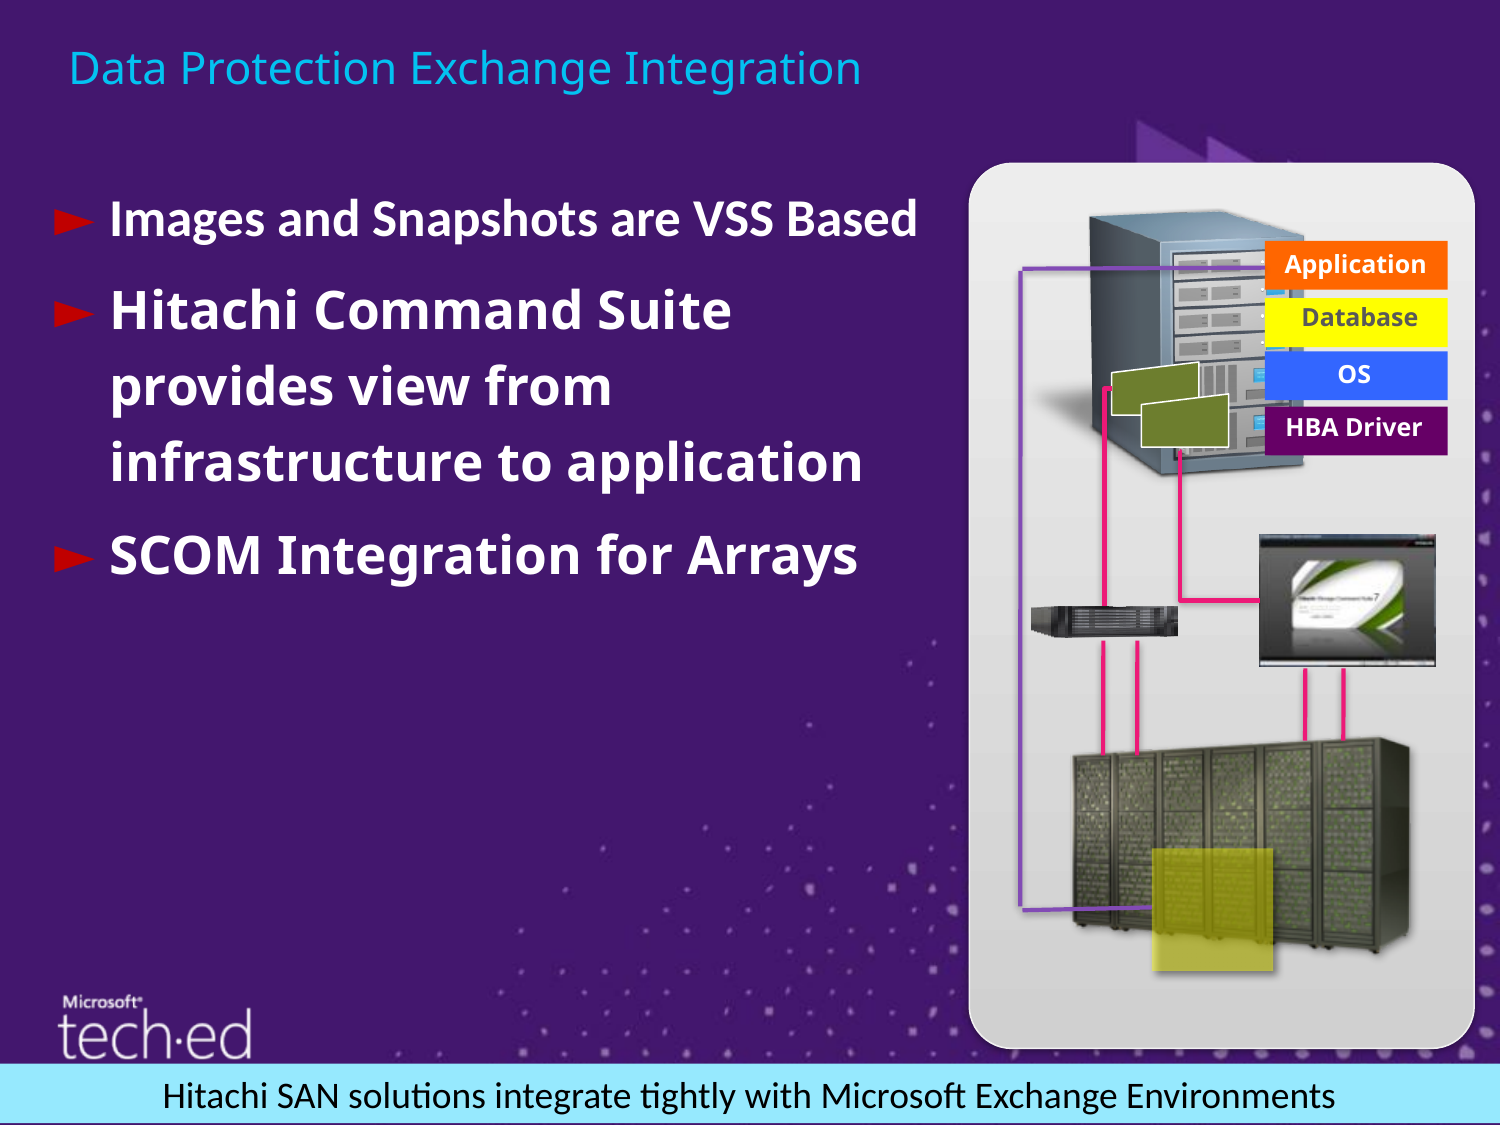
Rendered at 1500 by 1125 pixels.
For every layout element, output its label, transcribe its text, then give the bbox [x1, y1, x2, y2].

text_box [968, 162, 1475, 1050]
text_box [1144, 485, 1295, 567]
title Data Protection Exchange Integration [53, 31, 1259, 102]
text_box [1264, 240, 1448, 456]
picture [0, 0, 1500, 1063]
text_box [1104, 596, 1112, 607]
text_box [1022, 907, 1152, 911]
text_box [1104, 388, 1112, 586]
text_box Hitachi SAN solutions integrate tightly with Microsoft Exchange Environments [0, 1063, 1500, 1124]
list Images and Snapshots are VSS Based Hitachi Command Suite provides view from infrastructure to application SCOM Integration for Arrays [39, 163, 937, 665]
